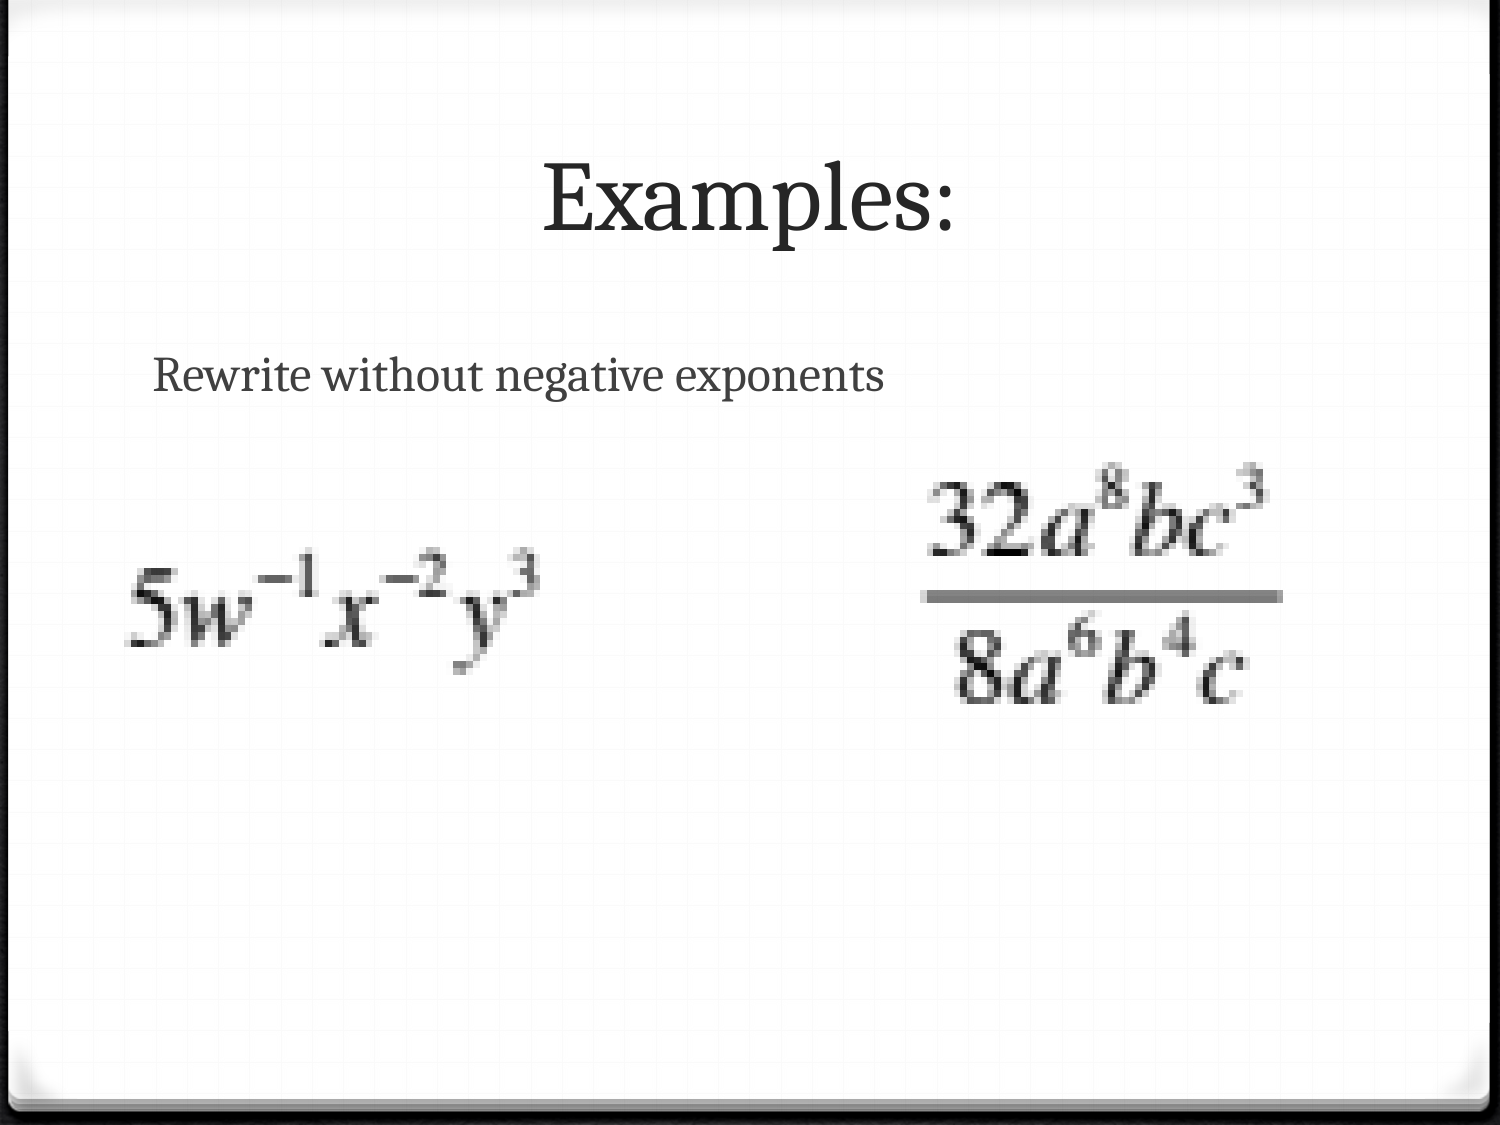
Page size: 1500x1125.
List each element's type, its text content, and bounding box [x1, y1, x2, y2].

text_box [907, 435, 1291, 724]
title Examples: [90, 71, 1410, 309]
picture [0, 0, 1500, 1125]
list Rewrite without negative exponents [137, 334, 1363, 983]
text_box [111, 526, 548, 684]
